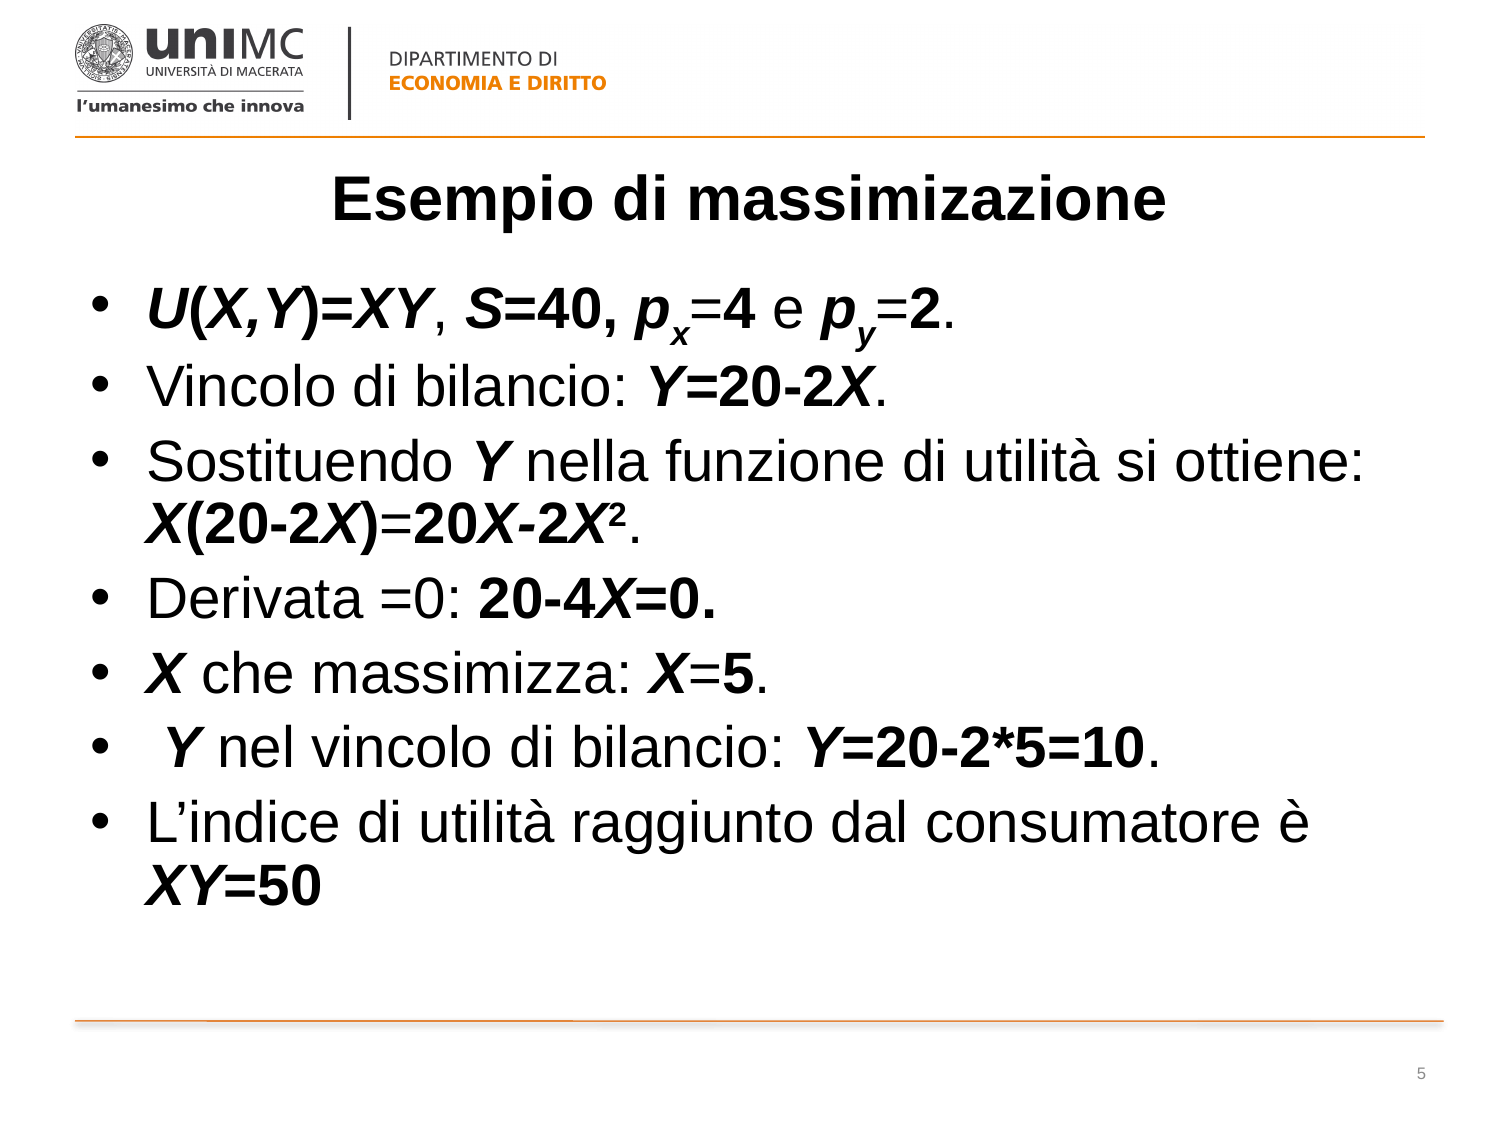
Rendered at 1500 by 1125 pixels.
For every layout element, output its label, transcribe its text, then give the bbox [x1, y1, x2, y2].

slide_number 5 [1091, 1042, 1442, 1103]
title Esempio di massimizazione [75, 149, 1425, 241]
picture [75, 24, 1425, 138]
list U(X,Y)=XY, S=40, px=4 e py=2. Vincolo di bilancio: Y=20-2X. Sostituendo Y nella funzione di utilità si ottiene: X(20-2X)=20X-2X2. Derivata =0: 20-4X=0. X che massimizza: X=5. Y nel vincolo di bilancio: Y=20-2*5=10. L’indice di utilità raggiunto dal consumatore è XY=50 [75, 262, 1425, 1005]
